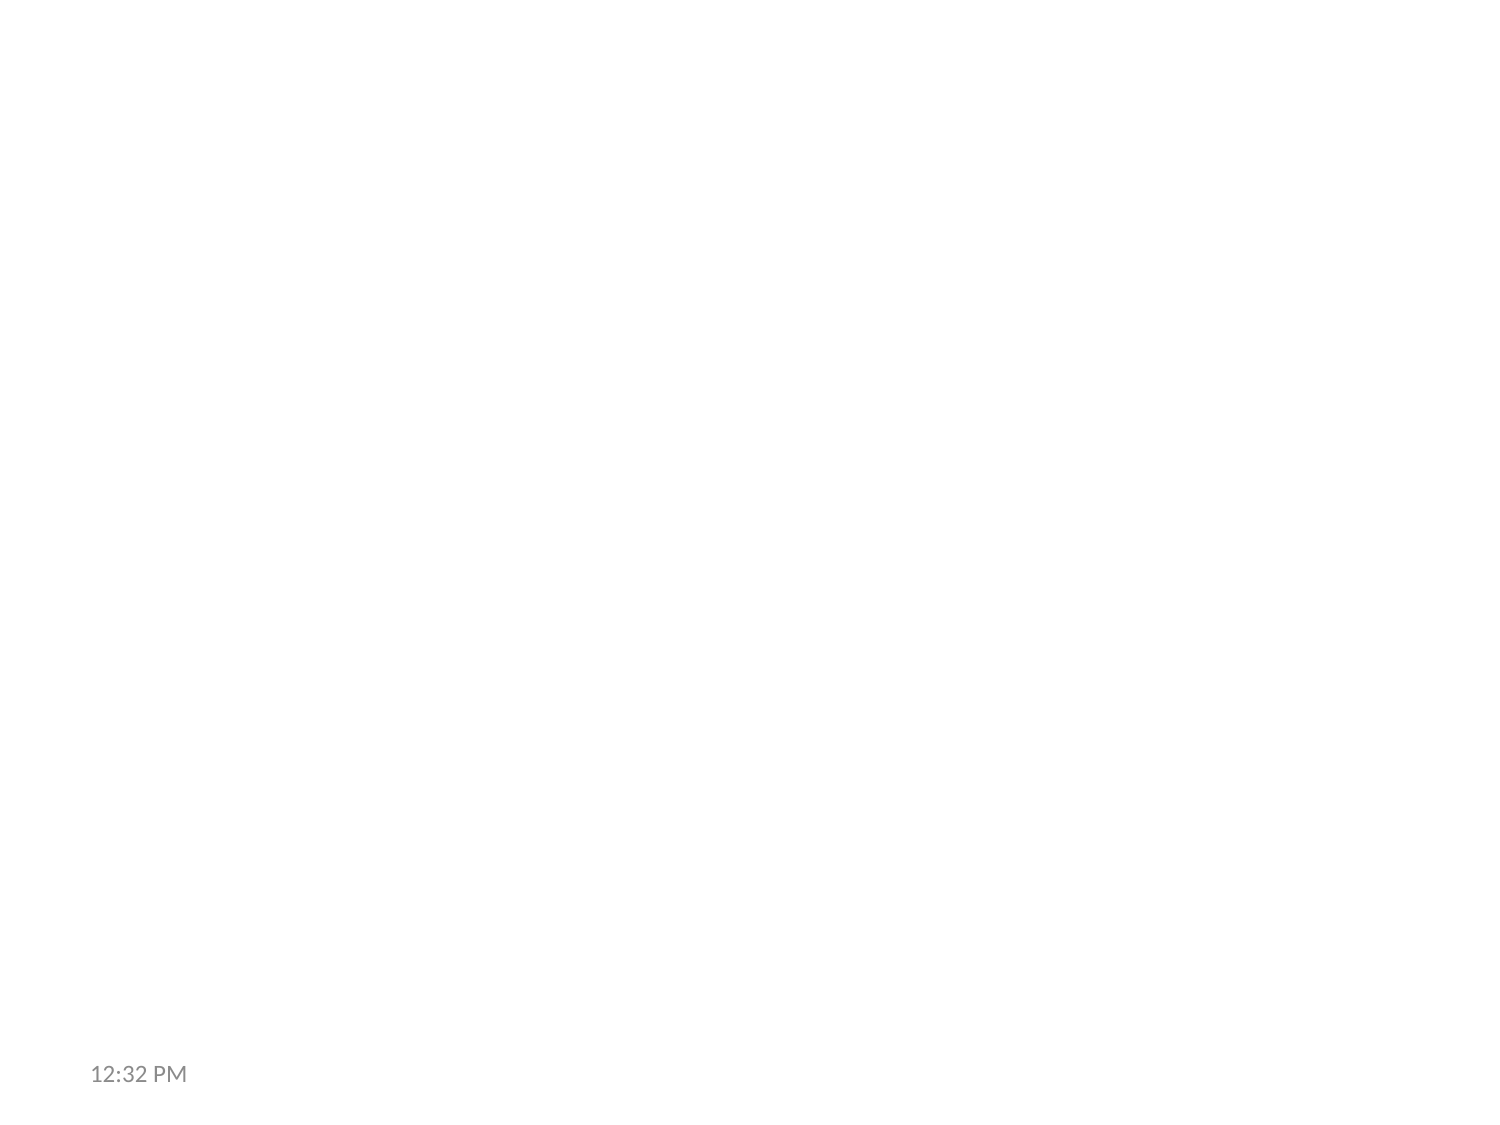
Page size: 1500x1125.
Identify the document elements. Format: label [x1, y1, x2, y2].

slide_number [75, 1042, 425, 1103]
